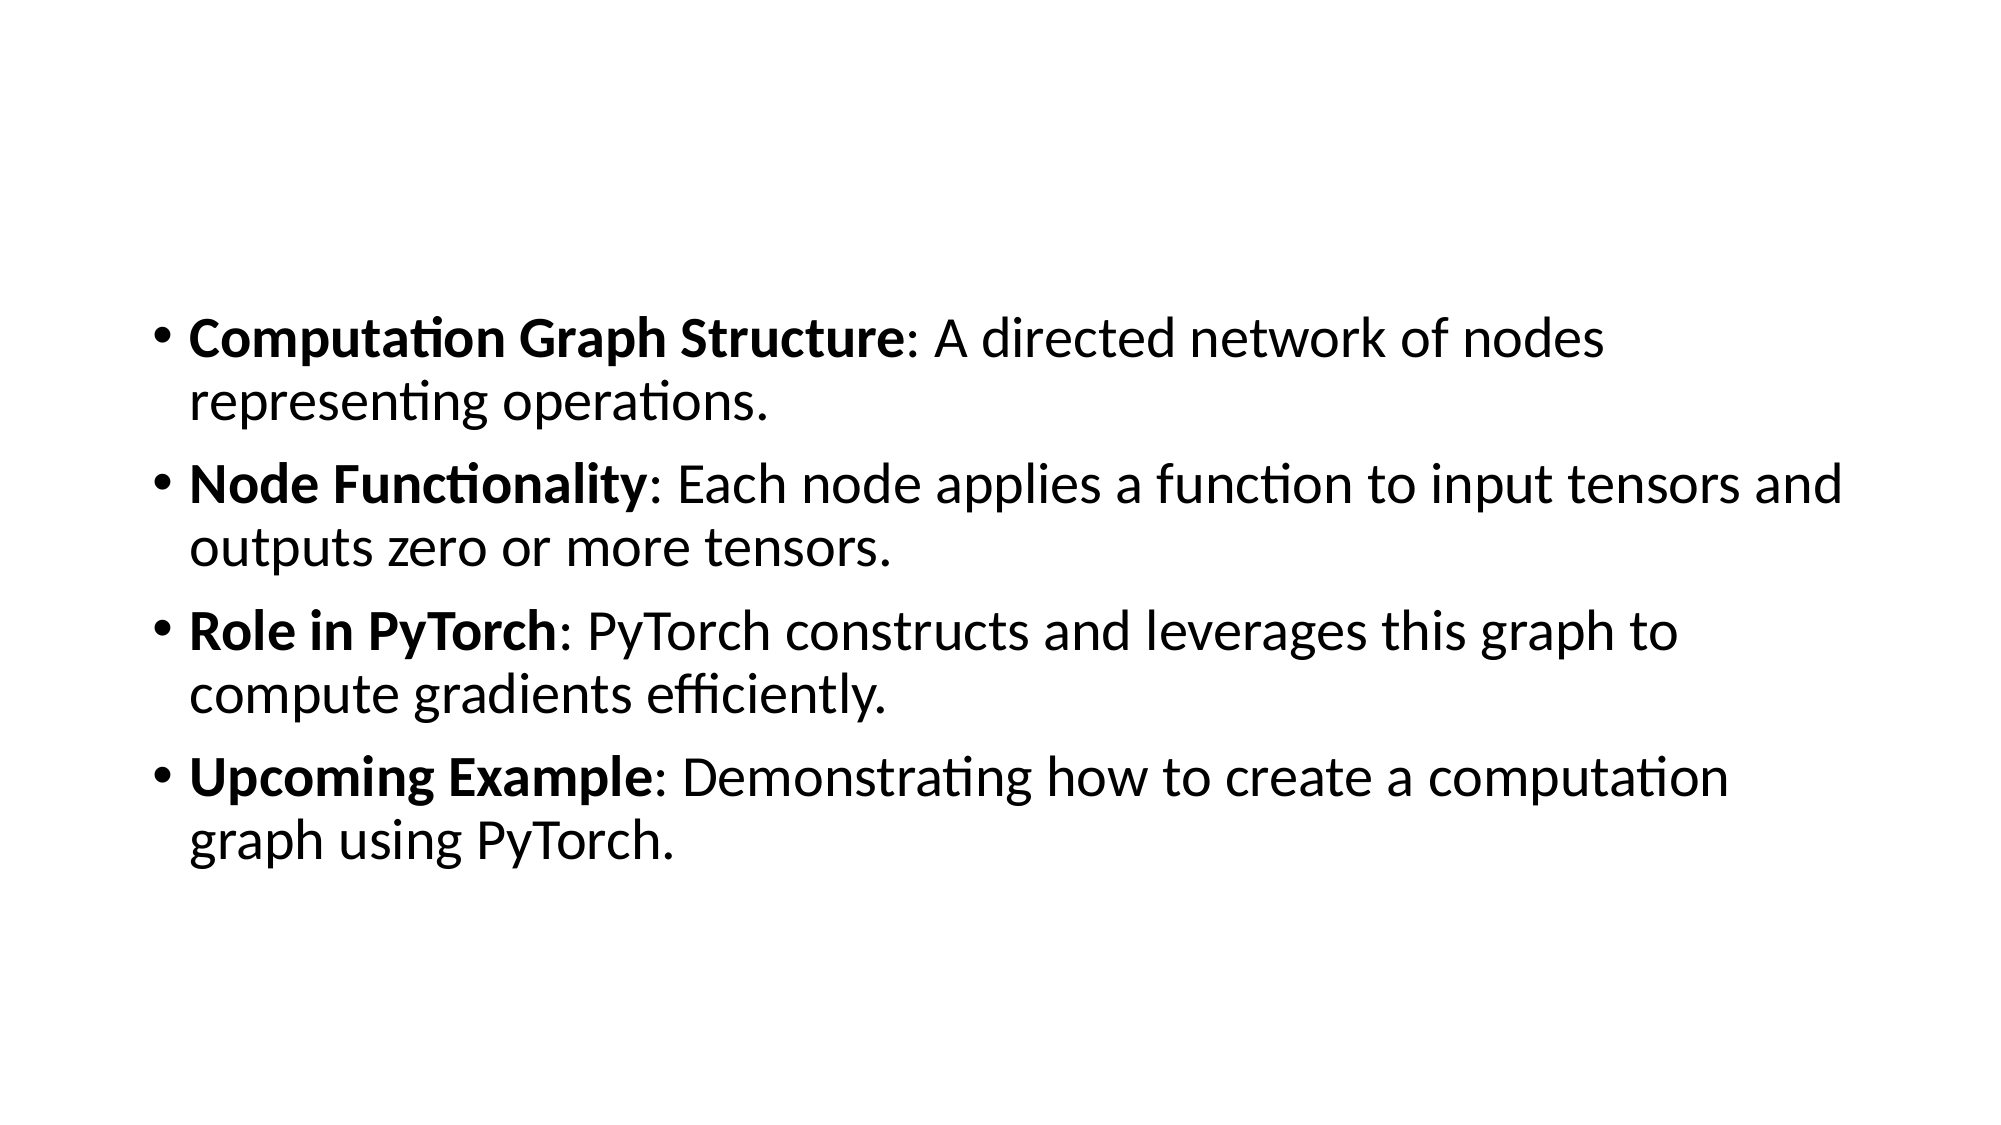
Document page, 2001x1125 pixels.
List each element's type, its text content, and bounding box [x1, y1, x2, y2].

list Computation Graph Structure: A directed network of nodes representing operations. Node Functionality: Each node applies a function to input tensors and outputs zero or more tensors. Role in PyTorch: PyTorch constructs and leverages this graph to compute gradients efficiently. Upcoming Example: Demonstrating how to create a computation graph using PyTorch. [137, 299, 1863, 1014]
